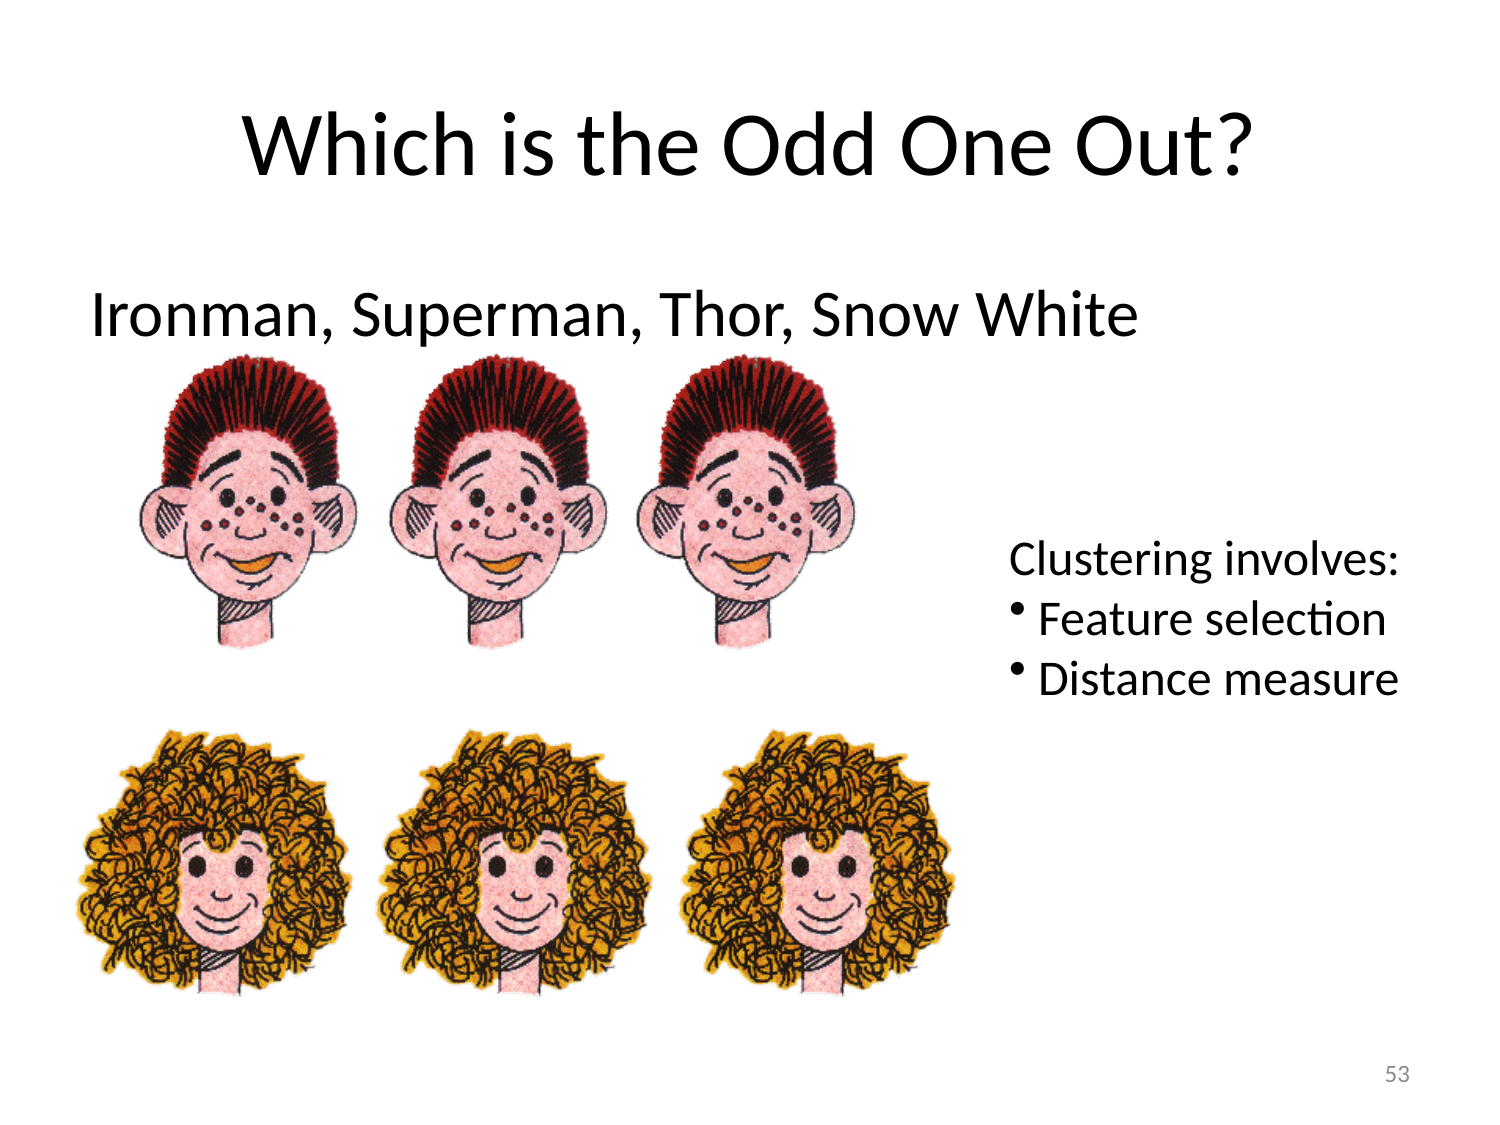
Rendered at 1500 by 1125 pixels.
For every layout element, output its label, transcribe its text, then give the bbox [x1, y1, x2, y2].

slide_number 53 [1074, 1042, 1425, 1103]
title Which is the Odd One Out? [75, 45, 1425, 233]
text_box Clustering involves: Feature selection Distance measure [994, 517, 1416, 713]
list Ironman, Superman, Thor, Snow White [75, 262, 1425, 1005]
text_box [65, 724, 963, 1001]
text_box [134, 352, 863, 651]
